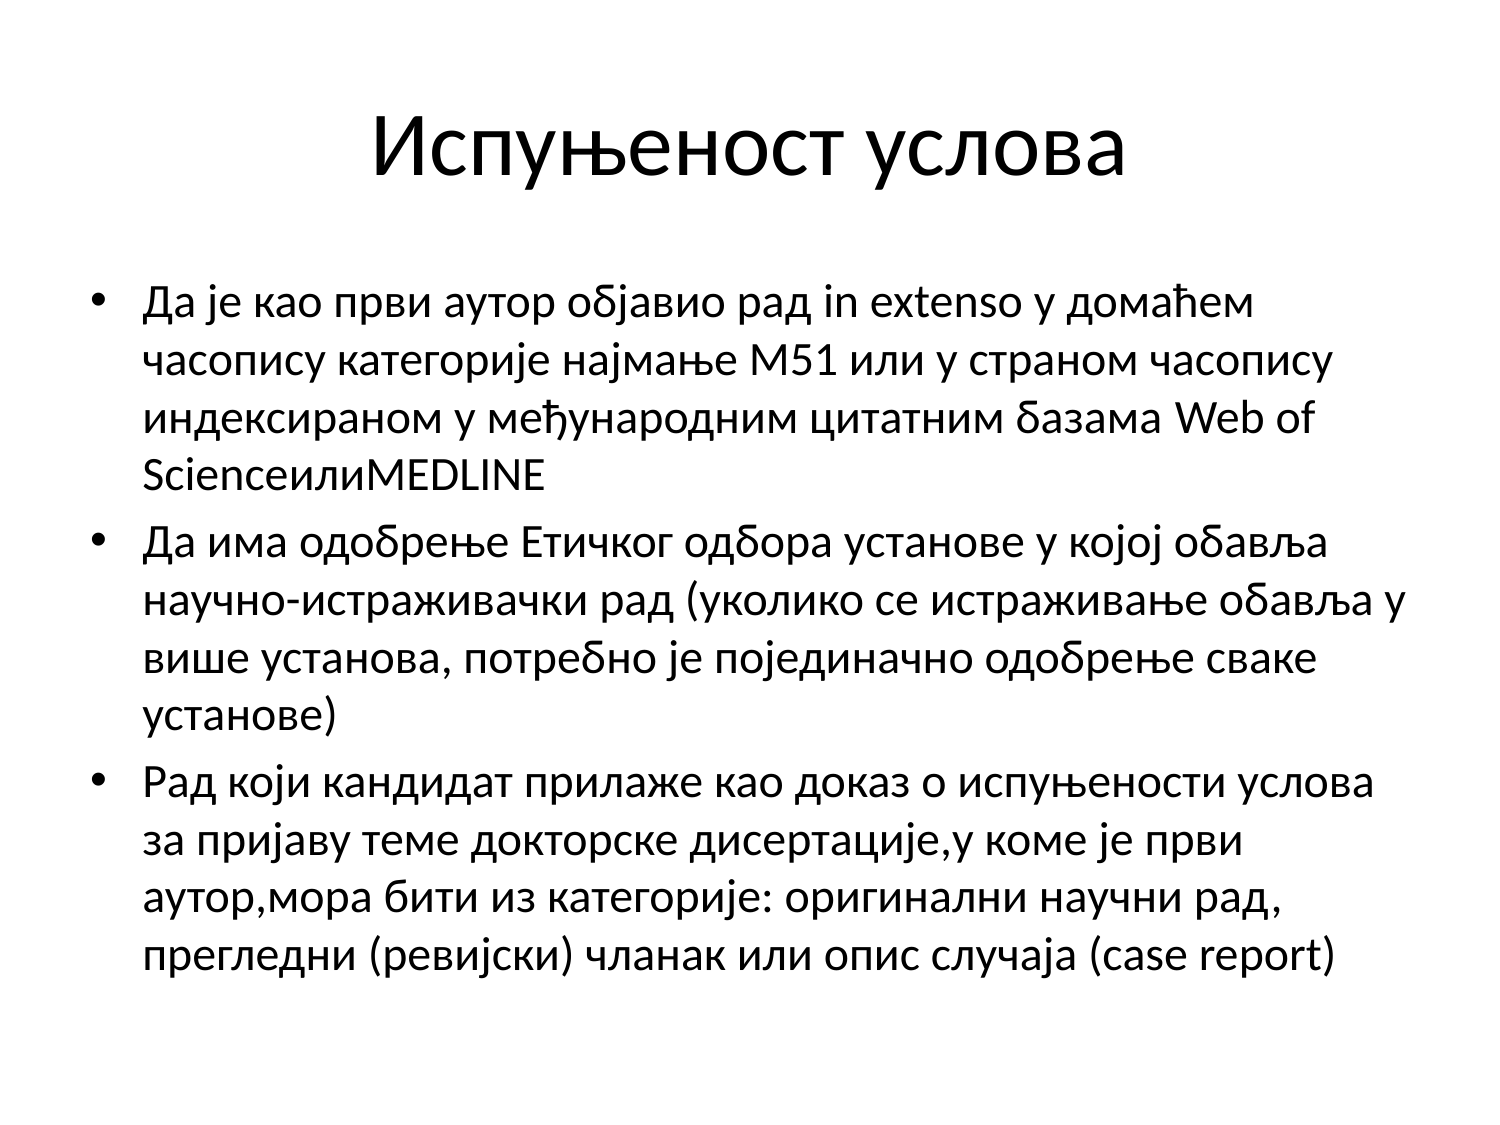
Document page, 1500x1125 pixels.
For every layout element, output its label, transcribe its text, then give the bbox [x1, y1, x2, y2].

list Да је као први аутор објавио рад in extenso у домаћем часопису категорије најмање М51 или у страном часопису индексираном у међународним цитатним базама Web of ScienceилиMEDLINE Да има одобрење Етичког одбора установе у којој обавља научно-истраживачки рад (уколико се истраживање обавља у више установа, потребно је појединачно одобрење сваке установе) Рад који кандидат прилаже као доказ о испуњености услова за пријаву теме докторске дисертације,у коме је први аутор,мора бити из категорије: оригинални научни рад, прегледни (ревијски) чланак или опис случаја (case report) [75, 262, 1425, 1005]
title Испуњеност услова [75, 45, 1425, 233]
